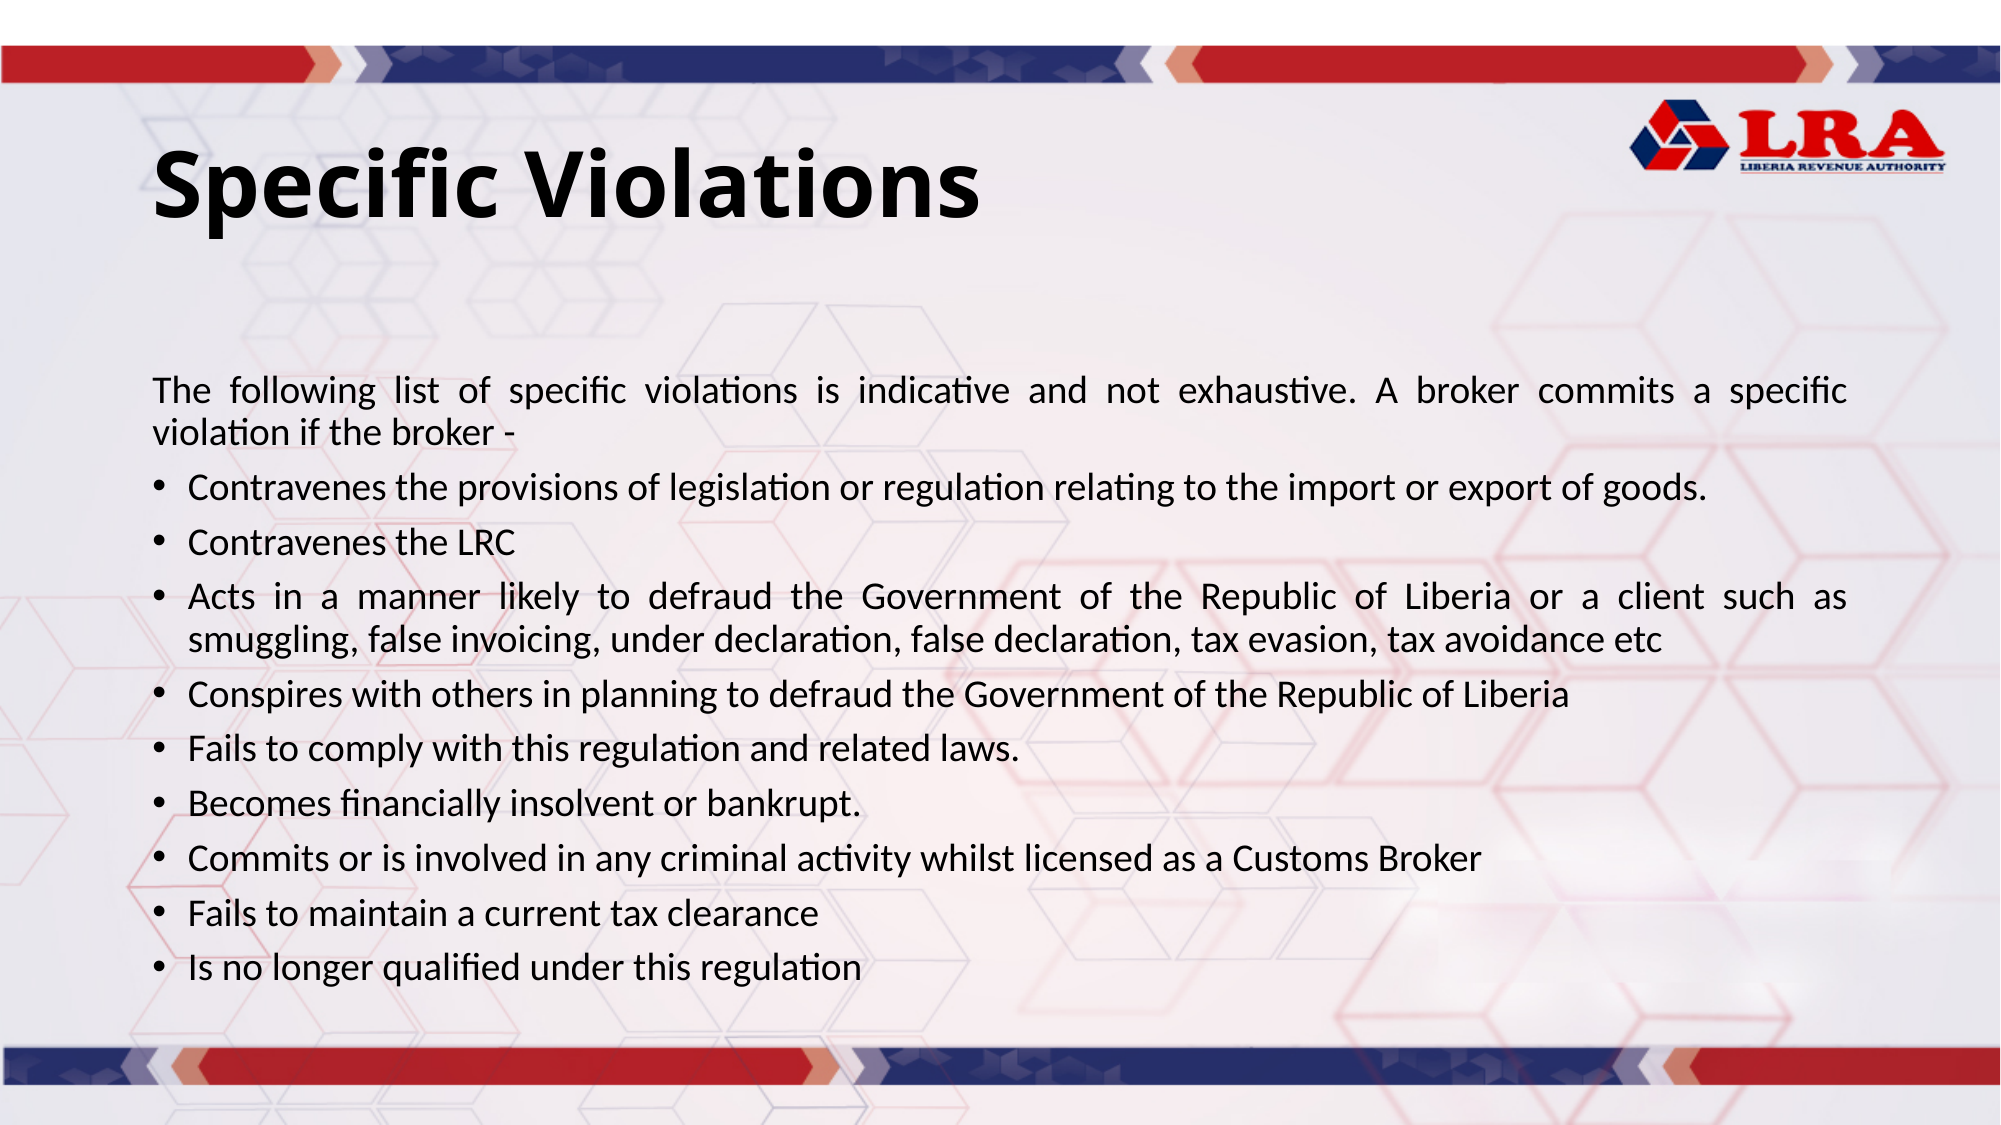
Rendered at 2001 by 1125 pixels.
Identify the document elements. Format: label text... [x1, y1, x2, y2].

picture [0, 0, 2001, 1125]
title Specific Violations [137, 59, 1863, 299]
list The following list of specific violations is indicative and not exhaustive. A broker commits a specific violation if the broker - Contravenes the provisions of legislation or regulation relating to the import or export of goods. Contravenes the LRC Acts in a manner likely to defraud the Government of the Republic of Liberia or a client such as smuggling, false invoicing, under declaration, false declaration, tax evasion, tax avoidance etc Conspires with others in planning to defraud the Government of the Republic of Liberia Fails to comply with this regulation and related laws. Becomes financially insolvent or bankrupt. Commits or is involved in any criminal activity whilst licensed as a Customs Broker Fails to maintain a current tax clearance Is no longer qualified under this regulation [137, 299, 1863, 1014]
